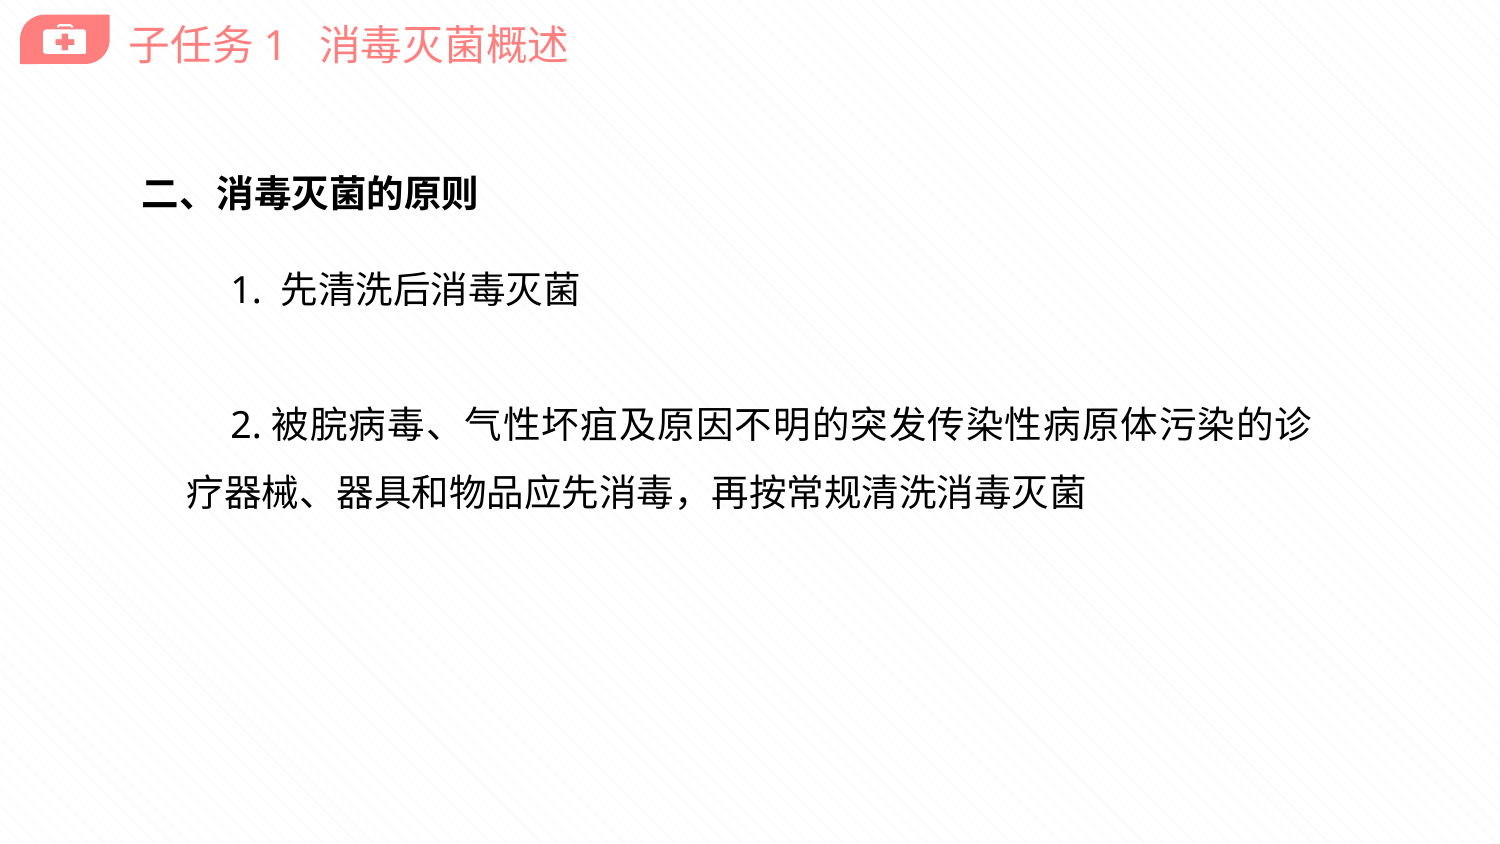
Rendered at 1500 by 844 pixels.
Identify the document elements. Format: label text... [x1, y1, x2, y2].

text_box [19, 11, 863, 78]
text_box 二、消毒灭菌的原则 [64, 130, 576, 223]
text_box 1. 先清洗后消毒灭菌 2.被脘病毒、气性坏疽及原因不明的突发传染性病原体污染的诊疗器械、器具和物品应先消毒，再按常规清洗消毒灭菌 [171, 236, 1328, 522]
